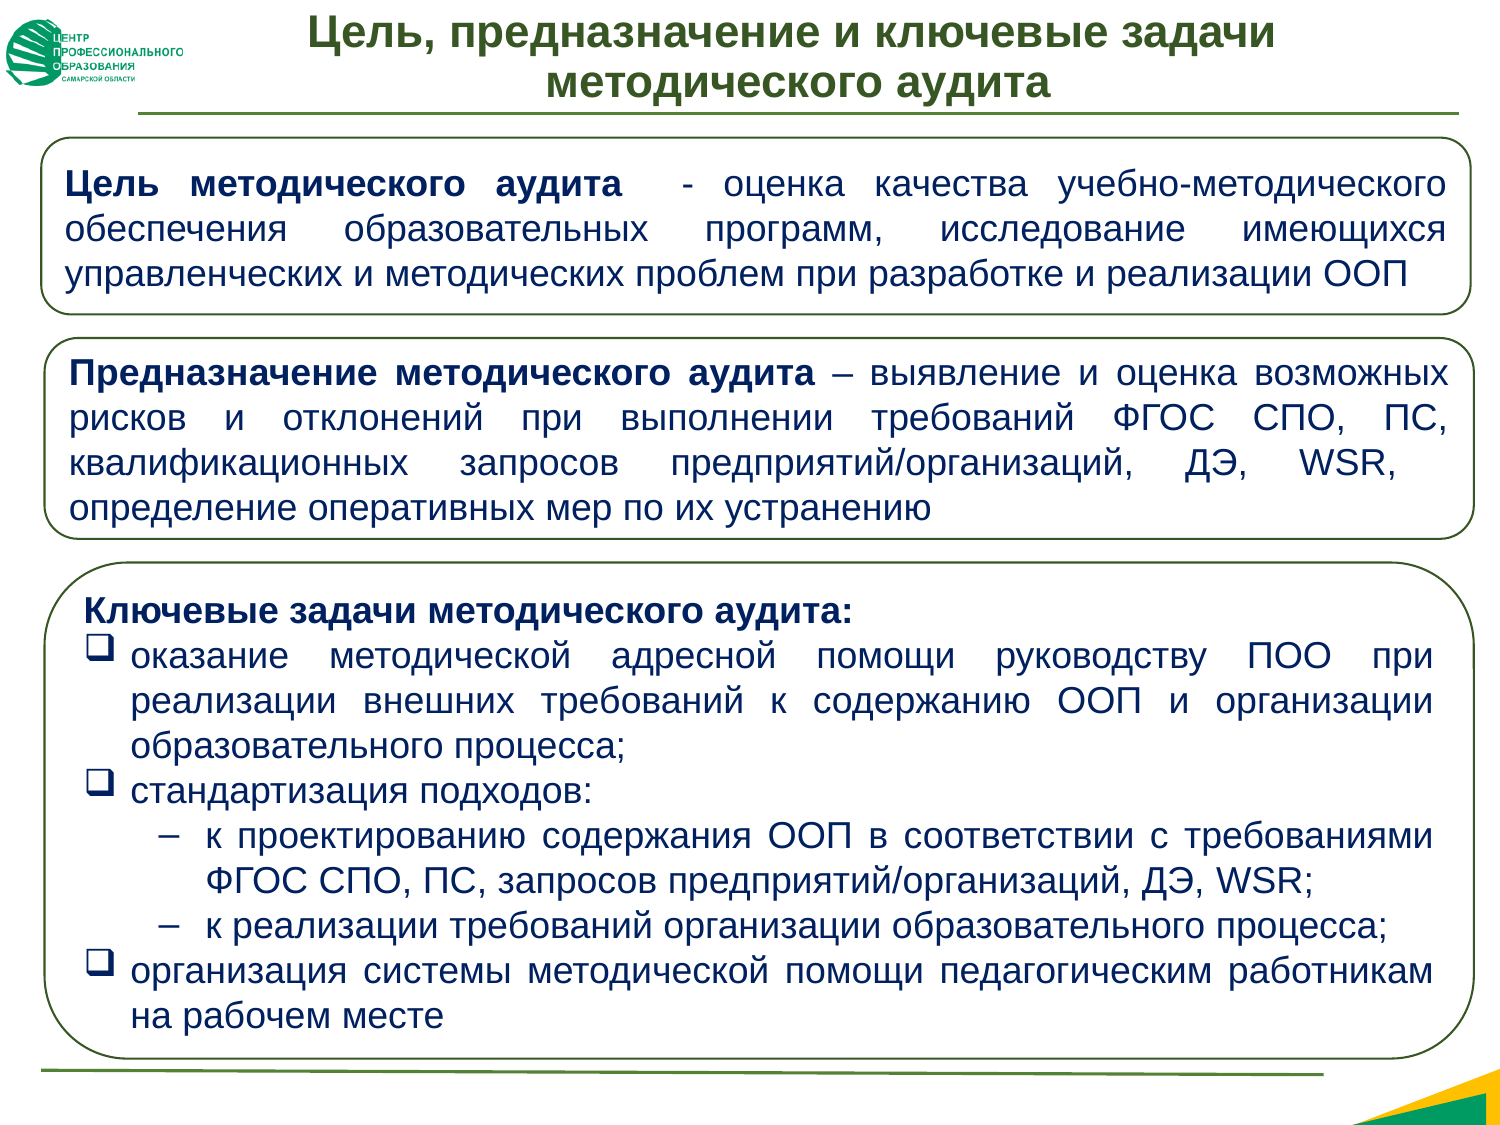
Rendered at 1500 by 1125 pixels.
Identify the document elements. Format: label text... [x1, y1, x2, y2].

text_box Ключевые задачи методического аудита: оказание методической адресной помощи руководству ПОО при реализации внешних требований к содержанию ООП и организации образовательного процесса; стандартизация подходов: к проектированию содержания ООП в соответствии с требованиями ФГОС СПО, ПС, запросов предприятий/организаций, ДЭ, WSR; к реализации требований организации образовательного процесса; организация системы методической помощи педагогическим работникам на рабочем месте [43, 561, 1475, 1060]
picture [5, 19, 120, 86]
text_box Цель методического аудита - оценка качества учебно-методического обеспечения образовательных программ, исследование имеющихся управленческих и методических проблем при разработке и реализации ООП [40, 136, 1472, 316]
text_box Предназначение методического аудита – выявление и оценка возможных рисков и отклонений при выполнении требований ФГОС СПО, ПС, квалификационных запросов предприятий/организаций, ДЭ, WSR, определение оперативных мер по их устранению [43, 336, 1475, 540]
title Цель, предназначение и ключевые задачи методического аудита [120, 7, 1477, 109]
